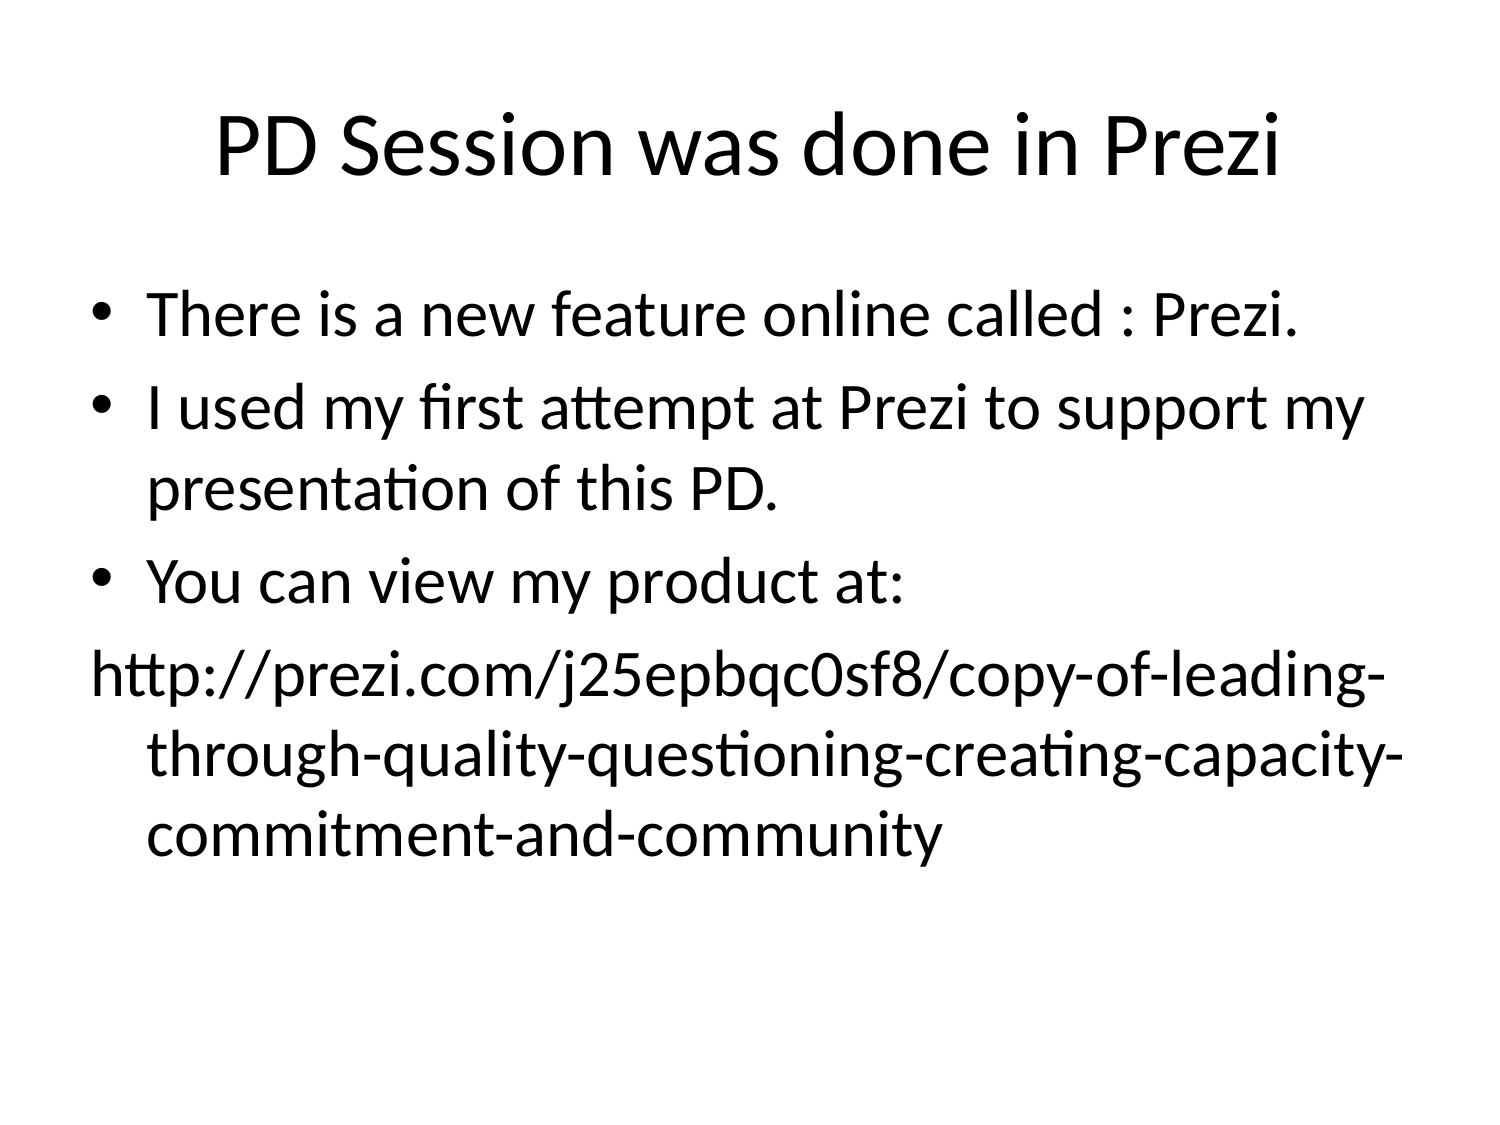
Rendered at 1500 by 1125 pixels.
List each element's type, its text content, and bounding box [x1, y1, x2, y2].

list There is a new feature online called : Prezi. I used my first attempt at Prezi to support my presentation of this PD. You can view my product at: http://prezi.com/j25epbqc0sf8/copy-of-leading-through-quality-questioning-creating-capacity-commitment-and-community [75, 262, 1425, 1005]
title PD Session was done in Prezi [75, 45, 1425, 233]
